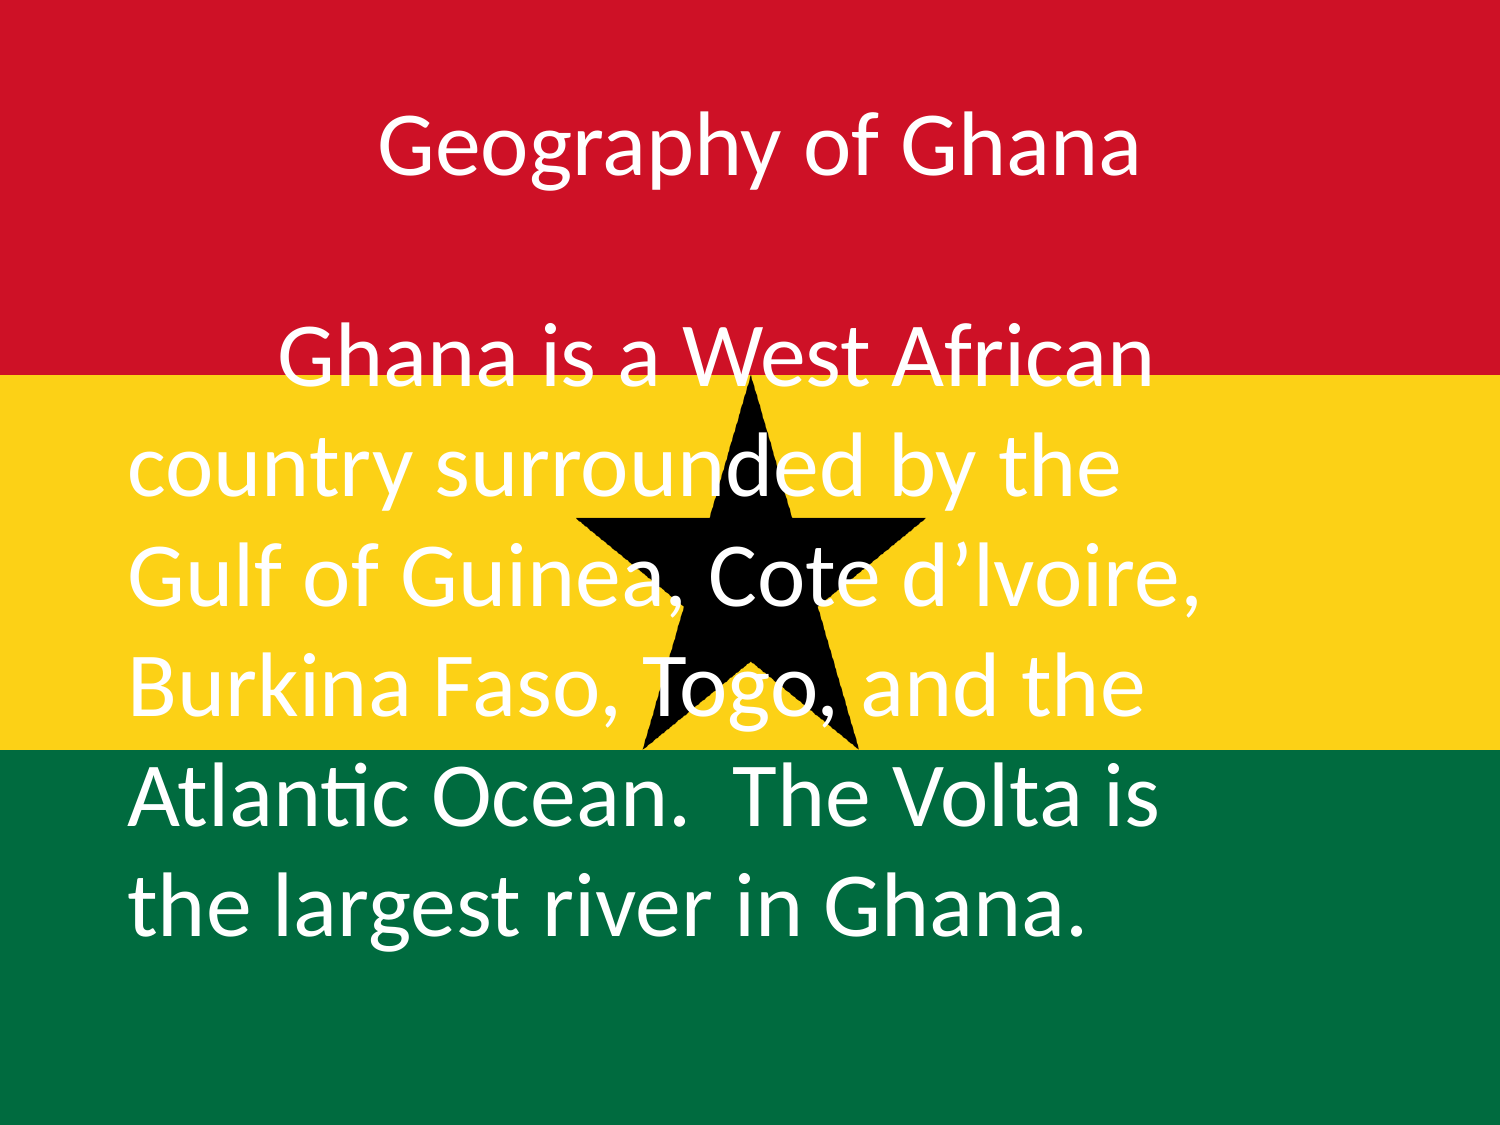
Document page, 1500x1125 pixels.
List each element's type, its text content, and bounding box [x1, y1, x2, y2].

picture [0, 0, 1500, 1125]
list [62, 287, 1413, 1031]
text_box Ghana is a West African country surrounded by the Gulf of Guinea, Cote d’lvoire, Burkina Faso, Togo, and the Atlantic Ocean. The Volta is the largest river in Ghana. [112, 287, 1313, 962]
title Geography of Ghana [74, 44, 1426, 233]
